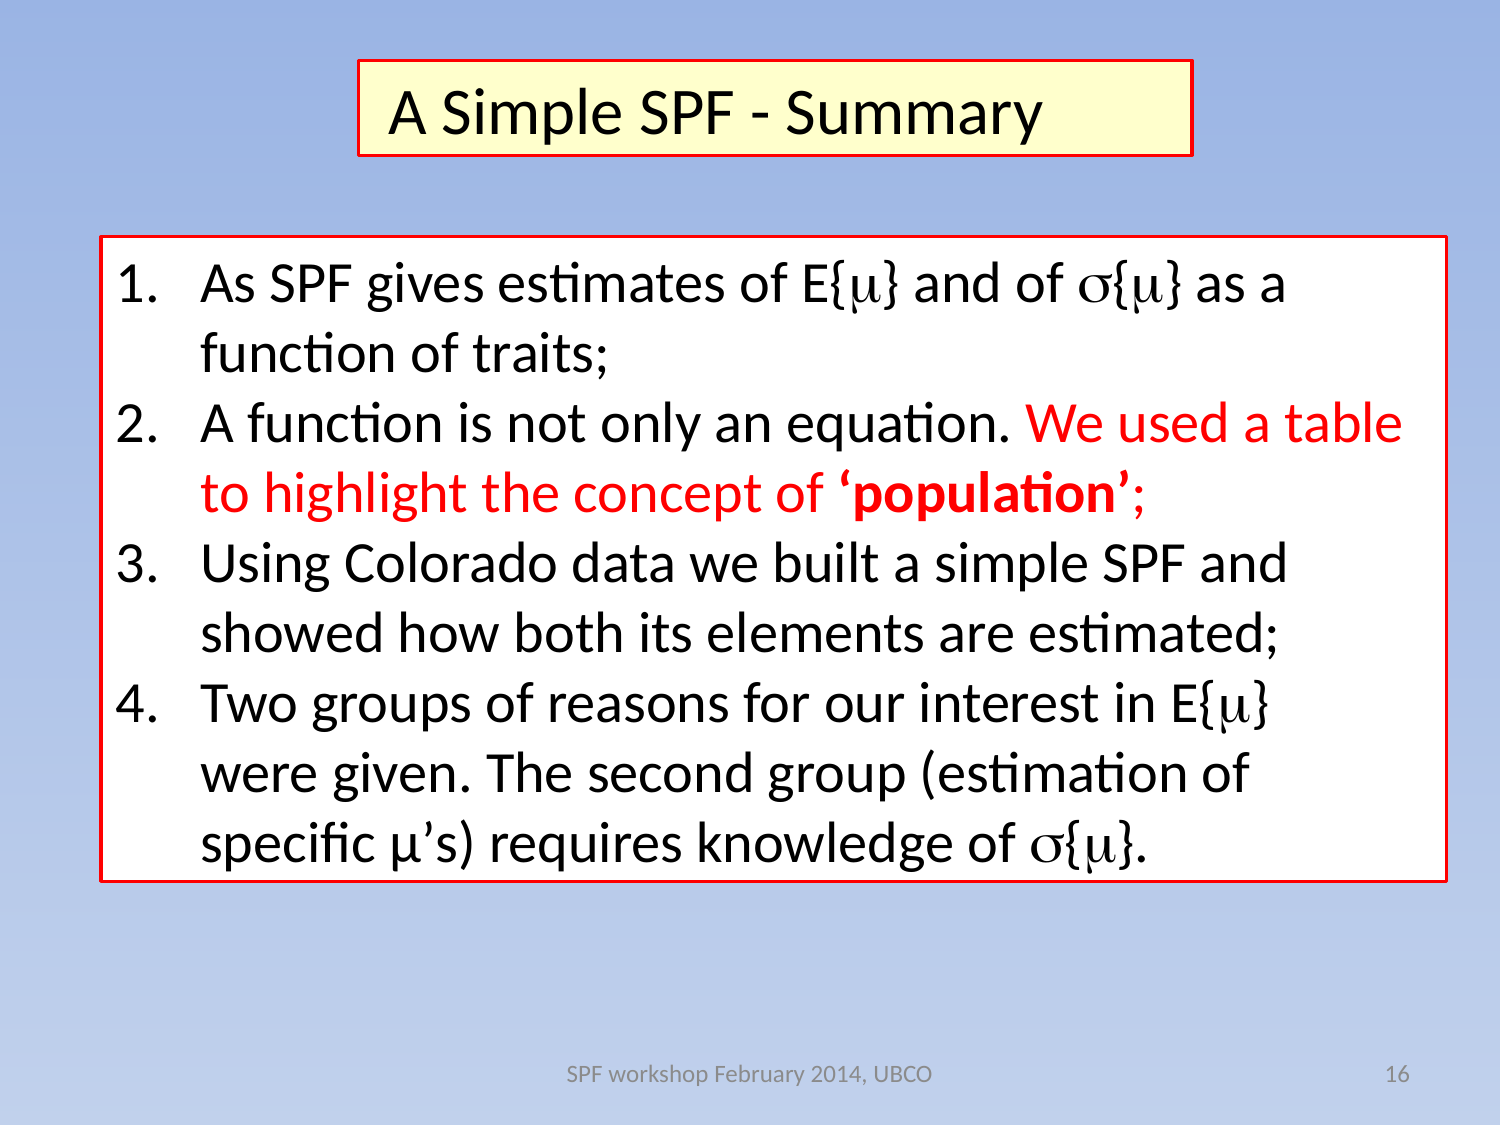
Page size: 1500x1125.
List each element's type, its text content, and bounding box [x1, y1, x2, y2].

text_box A Simple SPF - Summary [358, 60, 1193, 156]
text_box As SPF gives estimates of E{m} and of s{m} as a function of traits; A function is not only an equation. We used a table to highlight the concept of ‘population’; Using Colorado data we built a simple SPF and showed how both its elements are estimated; Two groups of reasons for our interest in E{m} were given. The second group (estimation of specific μ’s) requires knowledge of s{m}. [100, 236, 1447, 882]
slide_number 16 [1074, 1042, 1425, 1103]
footer SPF workshop February 2014, UBCO [512, 1042, 988, 1103]
